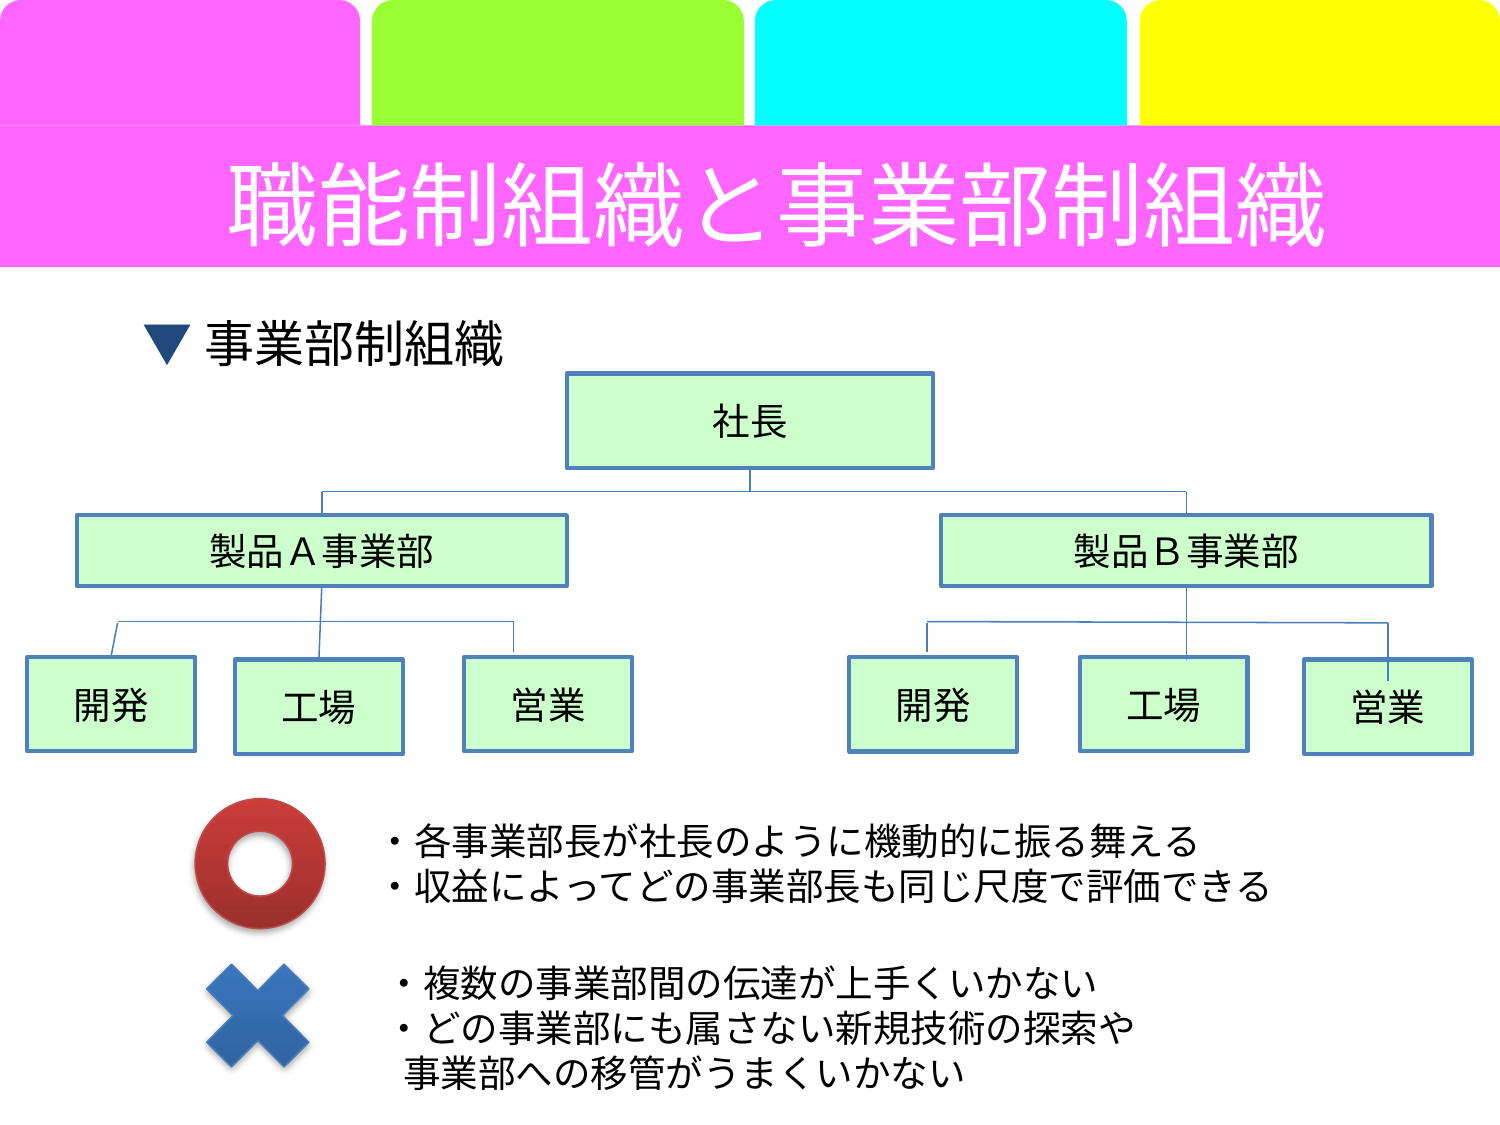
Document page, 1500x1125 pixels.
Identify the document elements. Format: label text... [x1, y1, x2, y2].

text_box [1137, 0, 1500, 128]
text_box [369, 0, 747, 128]
text_box 工場 [233, 657, 405, 756]
text_box 社長 [565, 371, 935, 470]
text_box [206, 963, 310, 1068]
text_box [0, 0, 363, 128]
text_box 開発 [25, 655, 197, 753]
text_box 開発 [847, 655, 1019, 754]
text_box ▼事業部制組織 [128, 304, 520, 380]
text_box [318, 585, 322, 660]
text_box 職能制組織と事業部制組織 [211, 140, 1343, 266]
text_box [0, 123, 1500, 269]
text_box 製品Ａ事業部 [75, 513, 569, 588]
text_box 営業 [462, 655, 634, 753]
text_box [110, 622, 118, 658]
text_box 製品Ｂ事業部 [939, 513, 1434, 588]
text_box [194, 797, 326, 930]
text_box 工場 [1078, 655, 1250, 753]
text_box ・各事業部長が社長のように機動的に振る舞える ・収益によってどの事業部長も同じ尺度で評価できる [362, 810, 1289, 916]
text_box [752, 0, 1129, 128]
text_box 営業 [1302, 657, 1474, 756]
text_box ・複数の事業部間の伝達が上手くいかない ・どの事業部にも属さない新規技術の探索や 事業部への移管がうまくいかない [370, 952, 1151, 1102]
